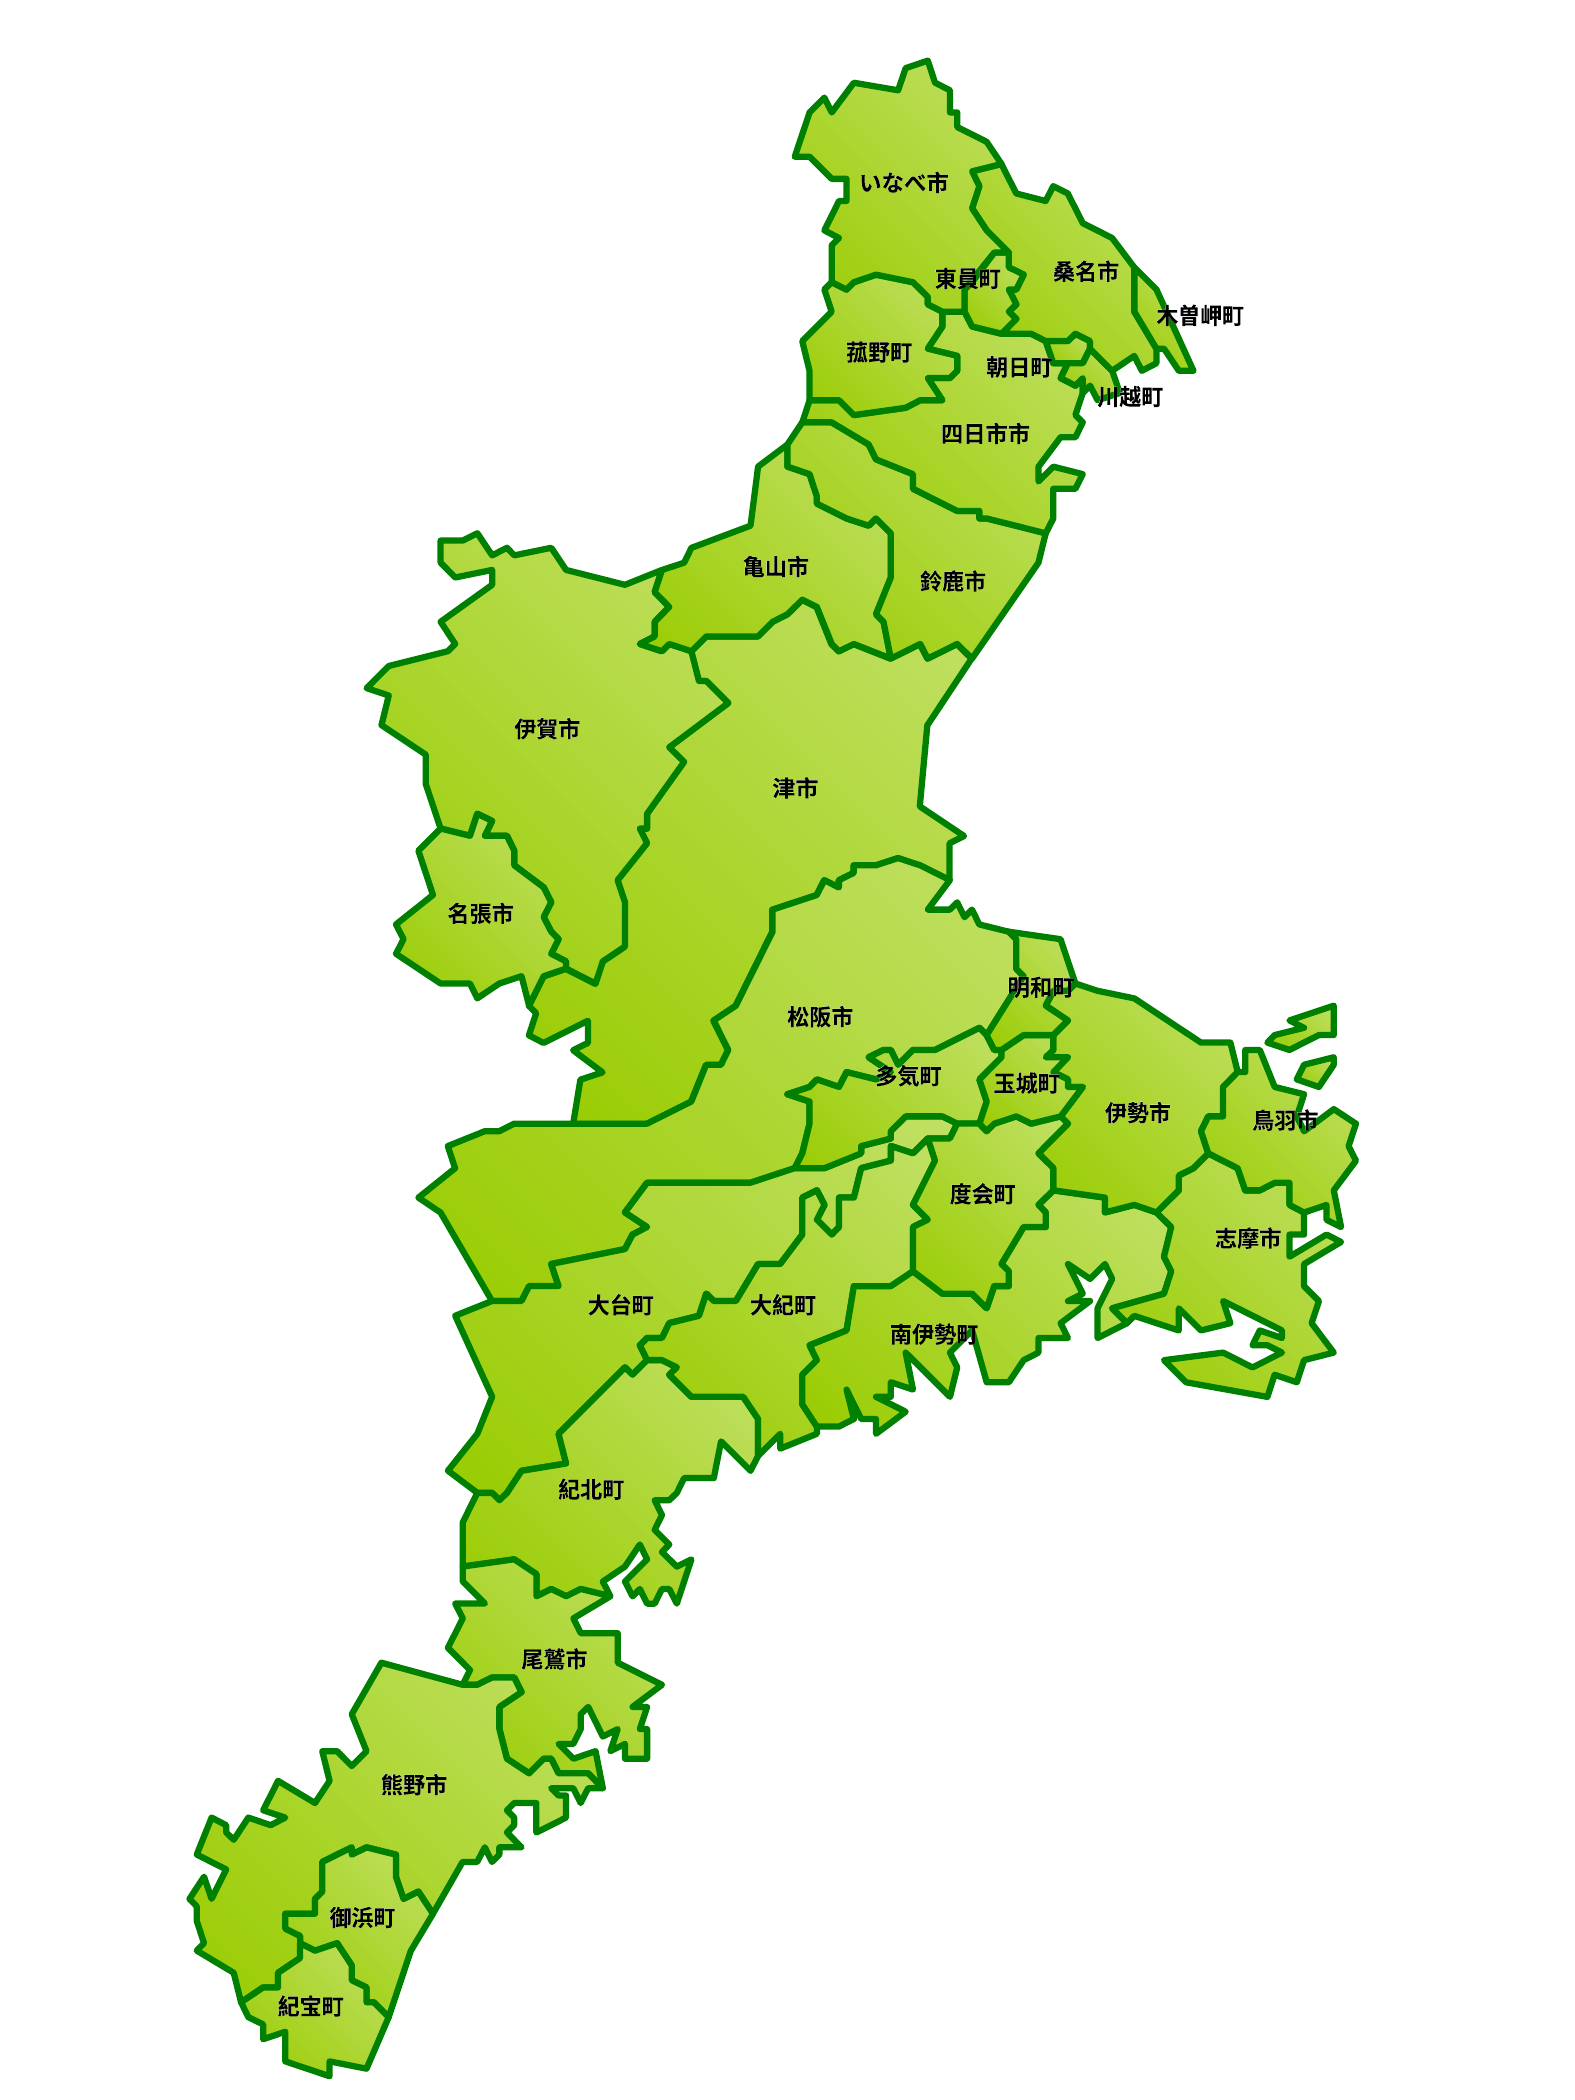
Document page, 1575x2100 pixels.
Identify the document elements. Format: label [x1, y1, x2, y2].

text_box [890, 1322, 979, 1346]
text_box [934, 267, 1001, 290]
text_box [942, 422, 1030, 445]
text_box [1008, 975, 1075, 999]
text_box [787, 1005, 853, 1028]
text_box [1252, 1108, 1318, 1132]
text_box [875, 1064, 942, 1087]
text_box [742, 555, 809, 578]
text_box [1097, 385, 1163, 408]
text_box [750, 1293, 816, 1316]
text_box [1104, 1101, 1171, 1124]
text_box [513, 717, 580, 740]
text_box [772, 776, 818, 799]
text_box [189, 60, 1357, 2077]
text_box [1156, 304, 1244, 327]
text_box [993, 1071, 1060, 1095]
text_box [381, 1773, 447, 1796]
text_box [1215, 1226, 1281, 1250]
text_box [447, 902, 514, 925]
text_box [919, 569, 986, 593]
text_box [587, 1293, 654, 1316]
text_box [1053, 259, 1119, 283]
text_box [558, 1477, 624, 1501]
text_box [949, 1182, 1016, 1205]
text_box [986, 355, 1052, 378]
text_box [846, 340, 912, 364]
text_box [521, 1647, 587, 1670]
text_box [329, 1906, 395, 1929]
text_box [860, 171, 949, 194]
text_box [277, 1994, 344, 2018]
